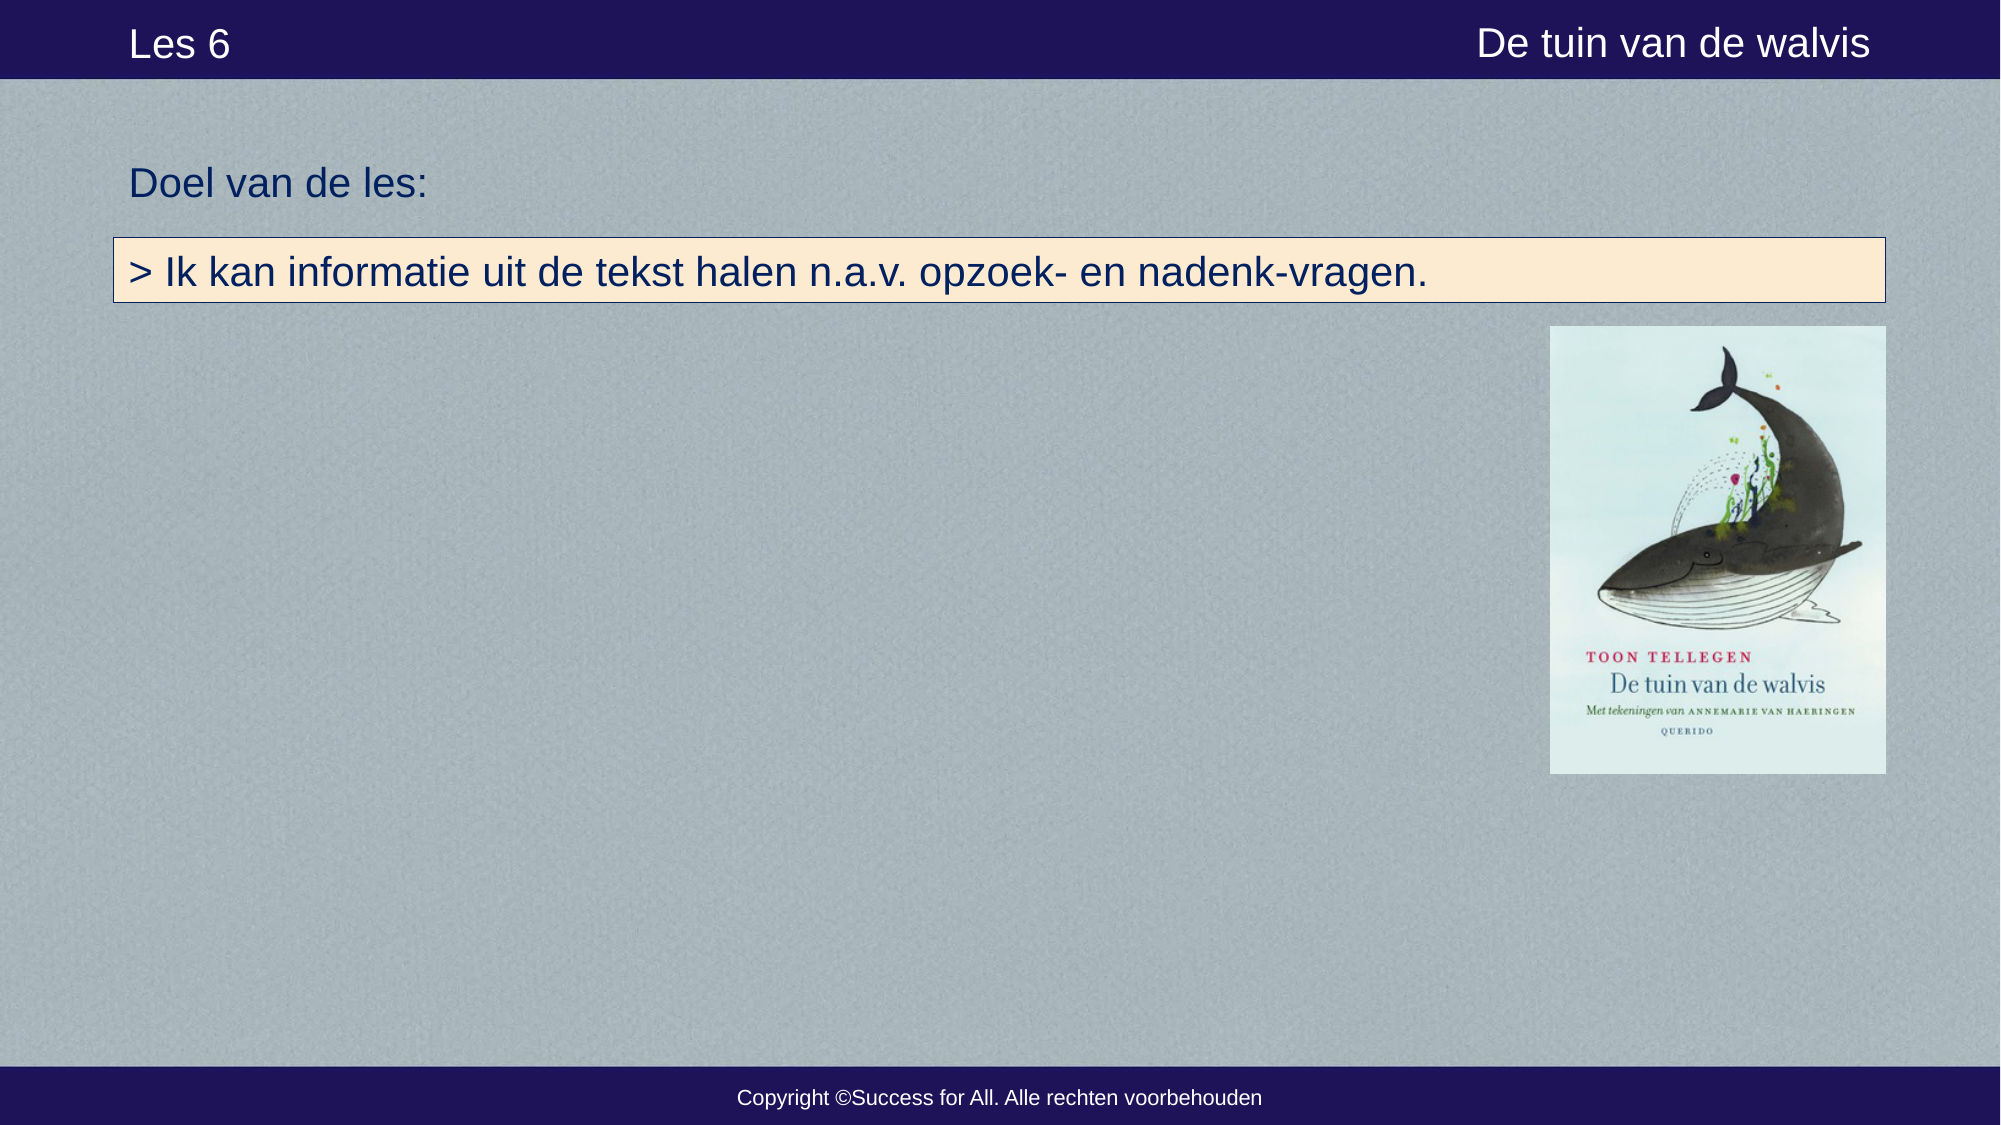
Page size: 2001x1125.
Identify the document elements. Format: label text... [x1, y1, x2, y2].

picture [0, 0, 2001, 1125]
text_box Les 6 [114, 9, 354, 75]
text_box De tuin van de walvis [999, 8, 1886, 73]
text_box > Ik kan informatie uit de tekst halen n.a.v. opzoek- en nadenk-vragen. [113, 237, 1886, 303]
text_box Copyright ©Success for All. Alle rechten voorbehouden [0, 1076, 2000, 1125]
text_box Doel van de les: [113, 148, 1635, 214]
